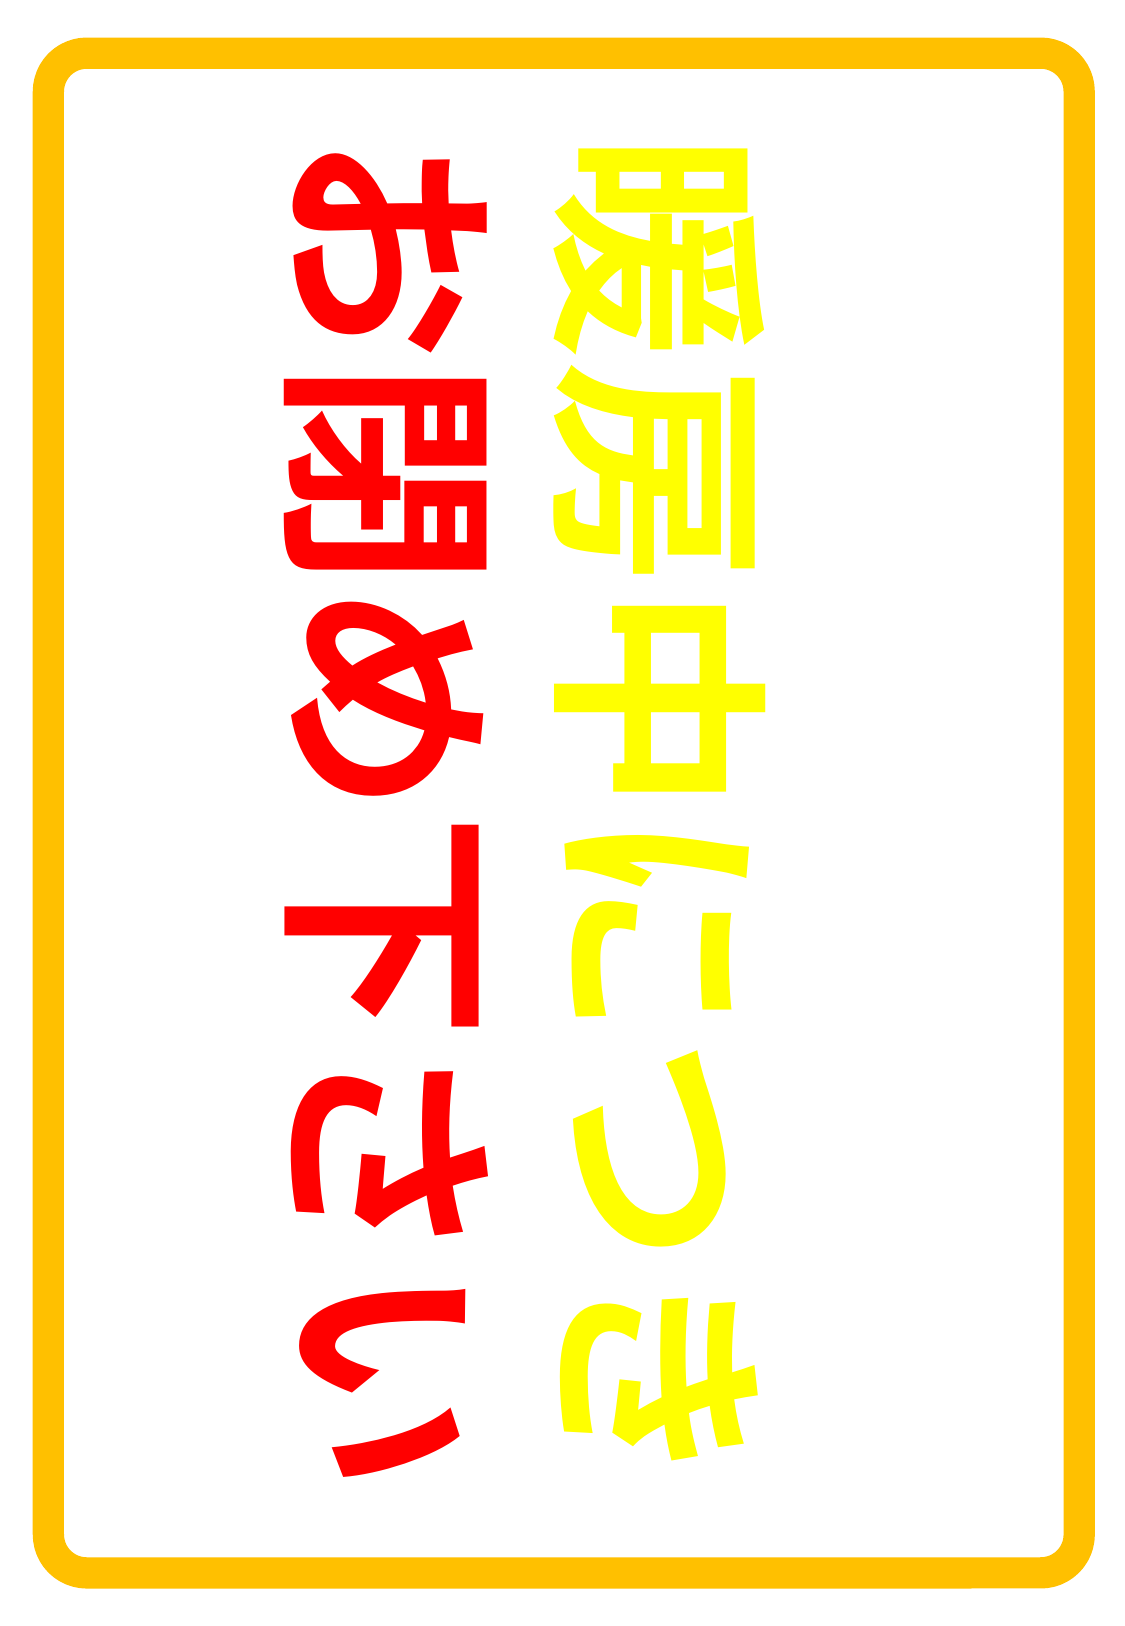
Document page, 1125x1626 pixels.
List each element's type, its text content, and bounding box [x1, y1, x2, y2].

text_box 暖房中につき お閉め下さい [252, 53, 828, 1573]
text_box [46, 51, 1082, 1576]
